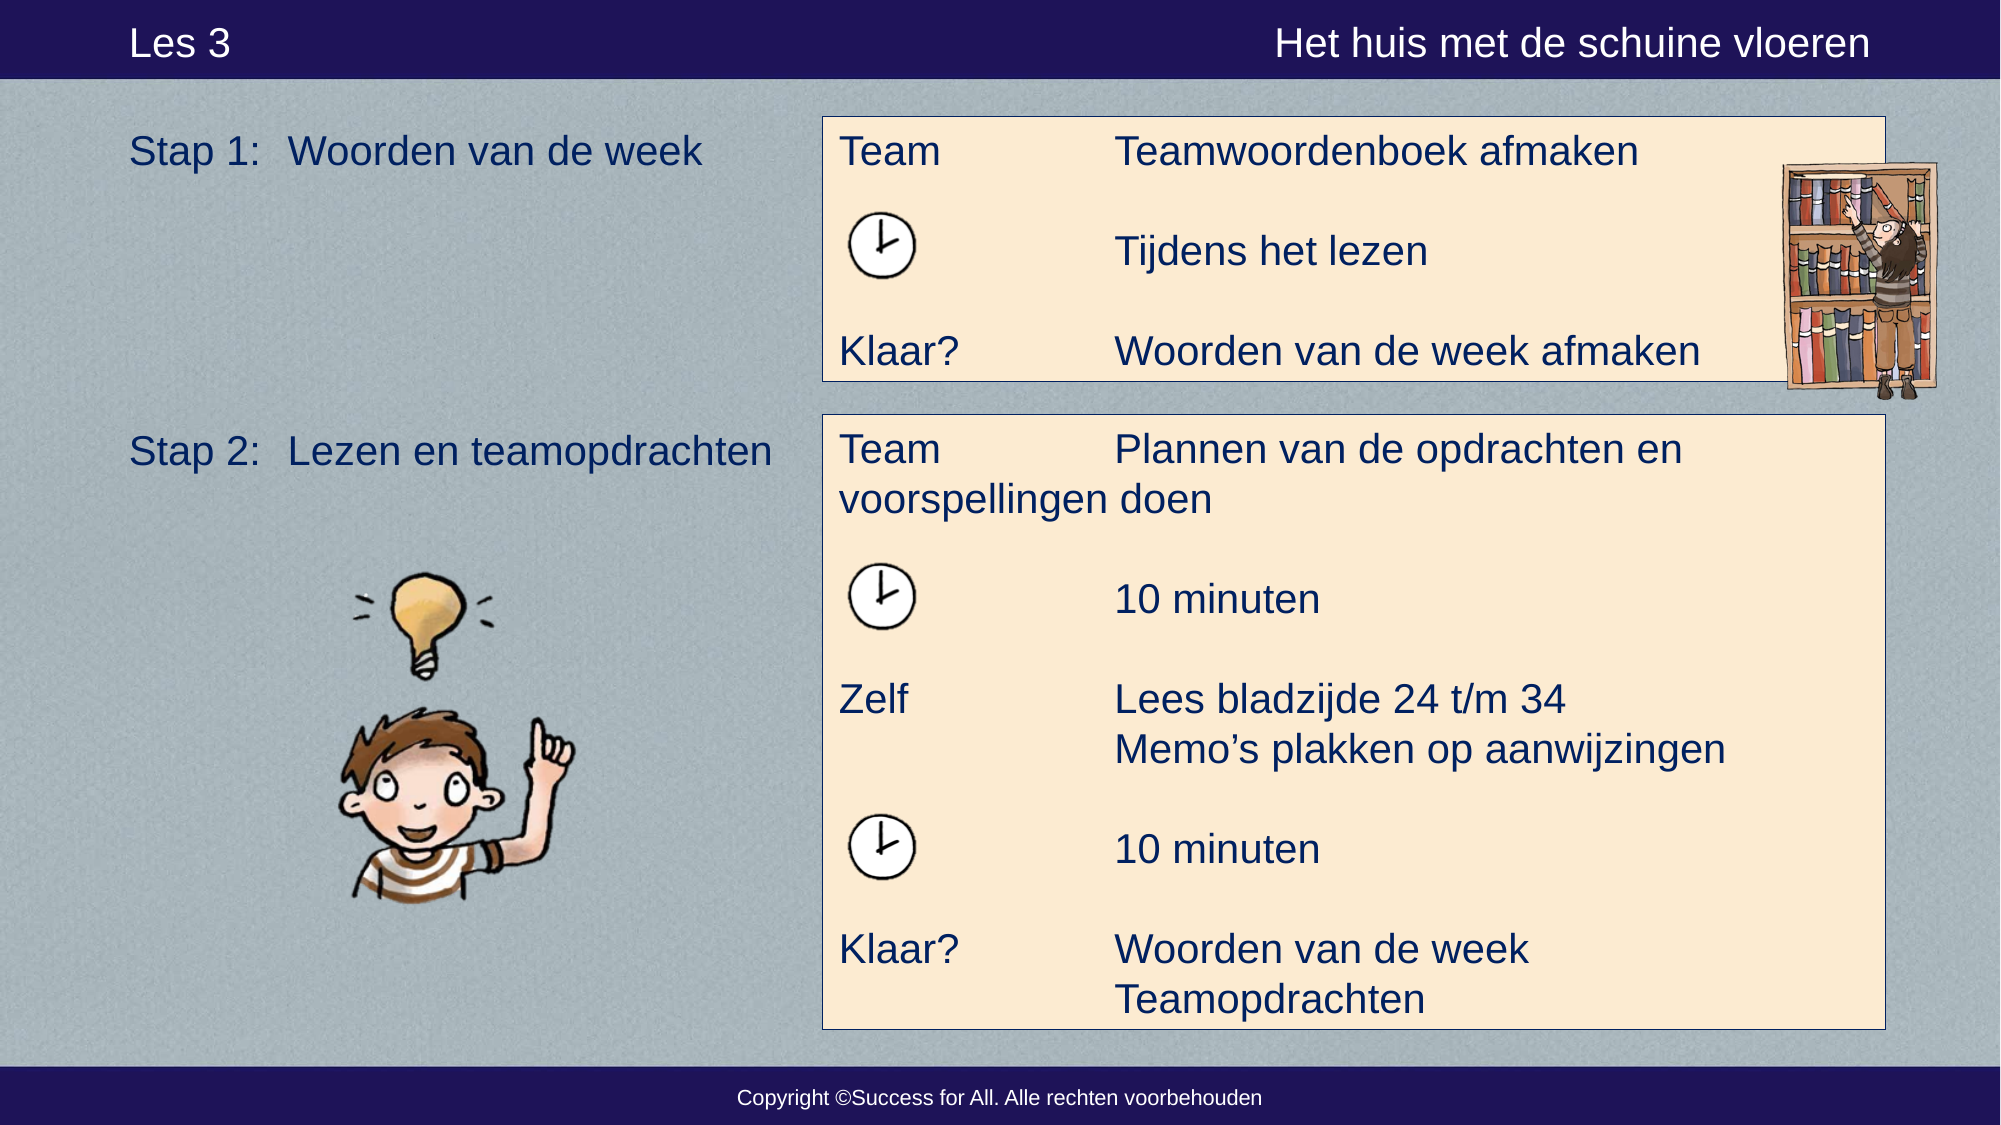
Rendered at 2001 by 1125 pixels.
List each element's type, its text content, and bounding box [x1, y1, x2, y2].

text_box Het huis met de schuine vloeren [999, 8, 1886, 73]
text_box Team Plannen van de opdrachten en voorspellingen doen 10 minuten Zelf Lees bladzijde 24 t/m 34 Memo’s plakken op aanwijzingen 10 minuten Klaar? Woorden van de week Teamopdrachten [822, 414, 1886, 1030]
text_box Team Teamwoordenboek afmaken Tijdens het lezen Klaar? Woorden van de week afmaken [822, 116, 1886, 382]
text_box Stap 1: Woorden van de week Stap 2: Lezen en teamopdrachten [114, 116, 907, 532]
picture [0, 0, 2001, 1125]
text_box Copyright ©Success for All. Alle rechten voorbehouden [0, 1076, 2000, 1125]
text_box Les 3 [114, 8, 354, 73]
